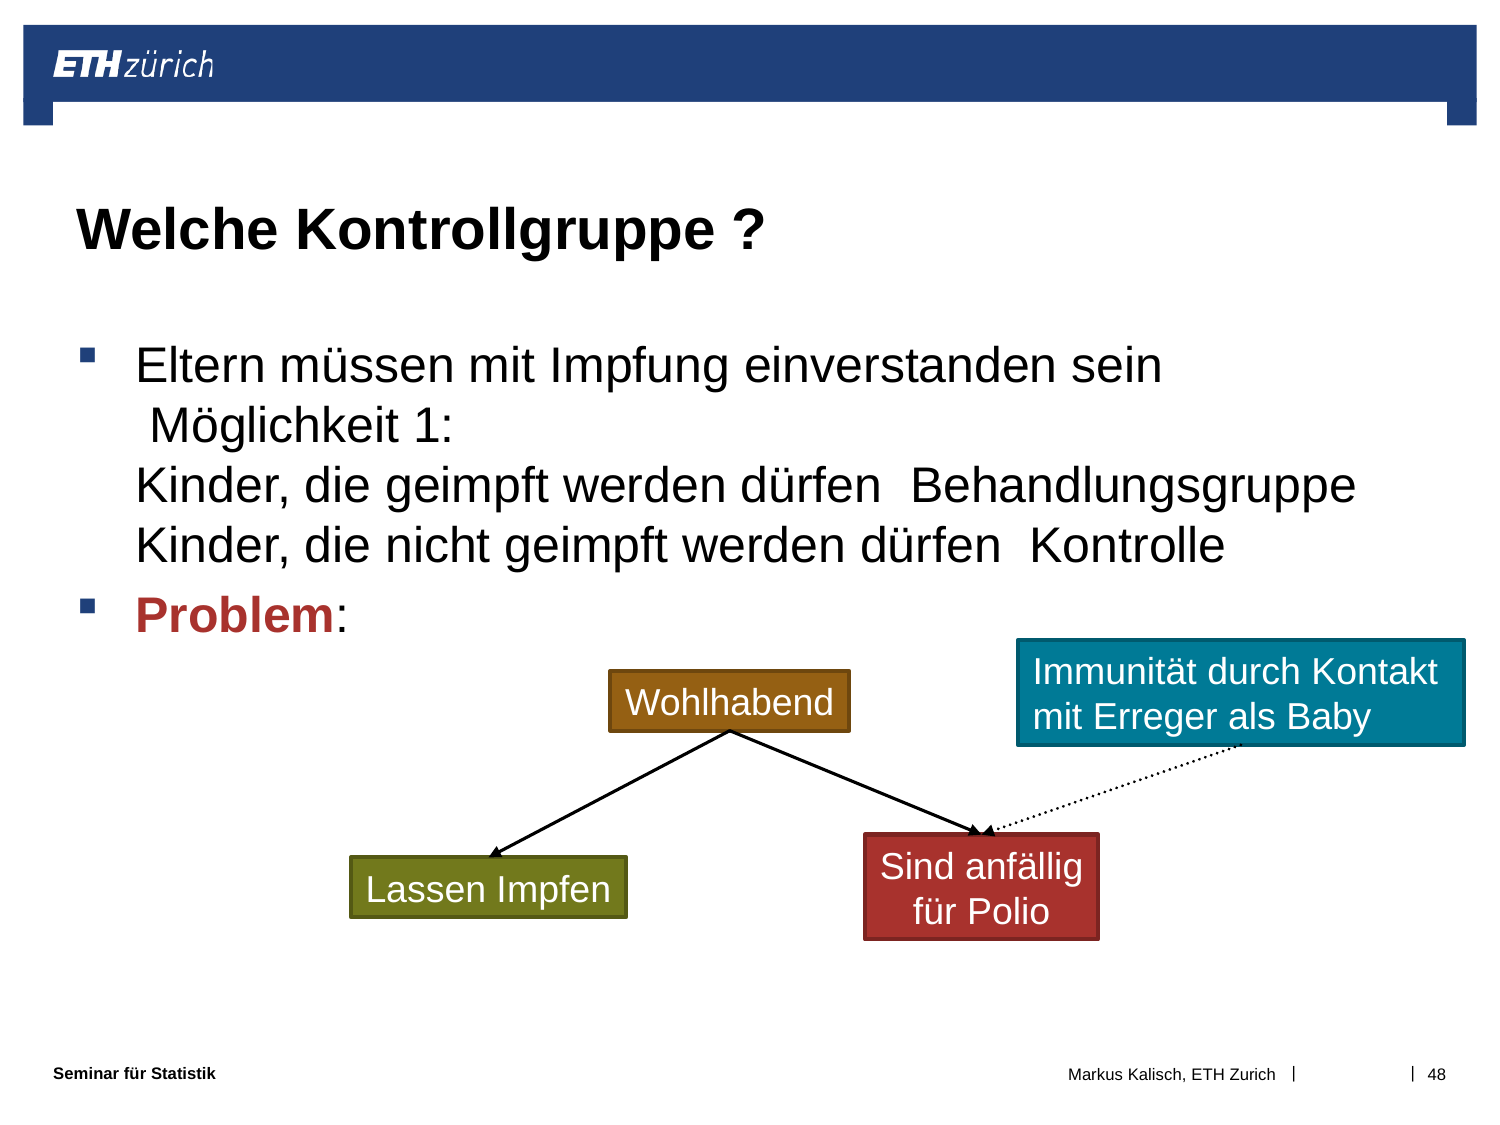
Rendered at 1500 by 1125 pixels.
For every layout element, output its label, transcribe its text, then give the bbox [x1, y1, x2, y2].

text_box Sind anfällig für Polio [863, 843, 1100, 941]
text_box Wohlhabend [608, 669, 851, 729]
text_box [488, 731, 730, 858]
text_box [981, 746, 1242, 835]
text_box Lassen Impfen [349, 855, 628, 919]
slide_number 48 [1415, 1034, 1459, 1112]
text_box Immunität durch Kontakt mit Erreger als Baby [1016, 638, 1466, 747]
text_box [729, 731, 982, 835]
title Welche Kontrollgruppe ? [53, 101, 1447, 262]
footer Markus Kalisch, ETH Zurich [750, 1034, 1277, 1112]
